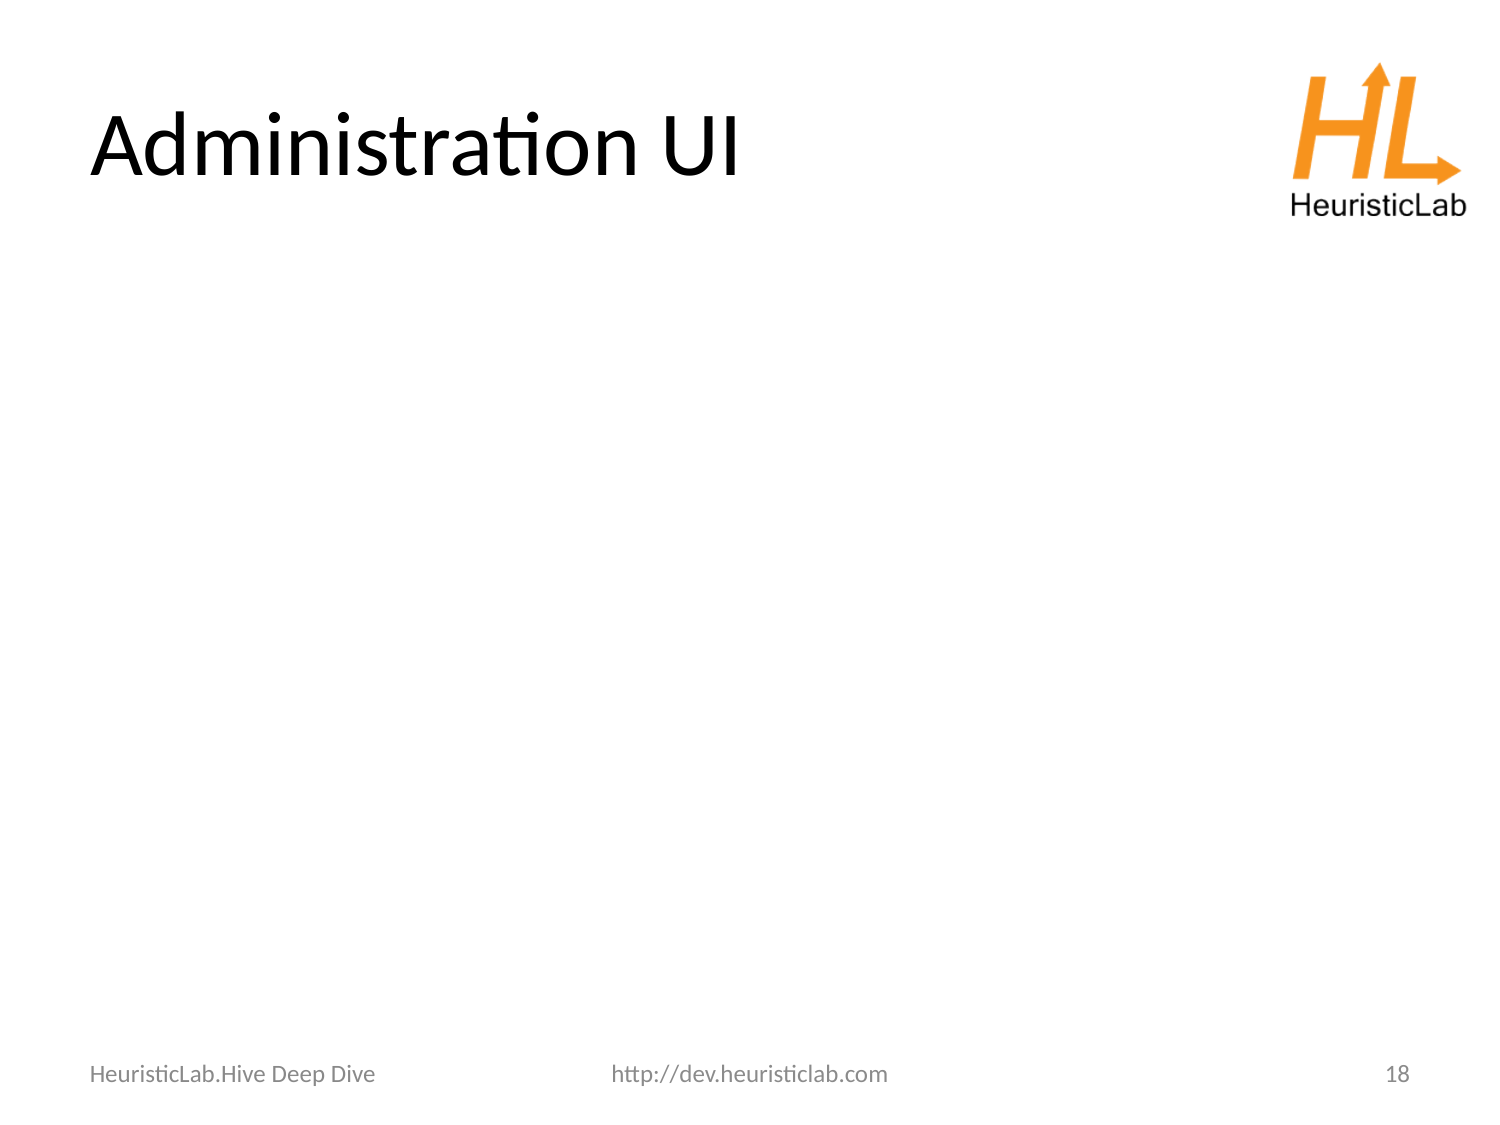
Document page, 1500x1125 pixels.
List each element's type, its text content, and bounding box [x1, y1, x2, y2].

text_box http://dev.heuristiclab.com [512, 1042, 988, 1103]
text_box HeuristicLab.Hive Deep Dive [75, 1042, 425, 1103]
text_box 18 [1074, 1042, 1425, 1103]
picture [1281, 27, 1474, 244]
title Administration UI [74, 44, 1282, 233]
